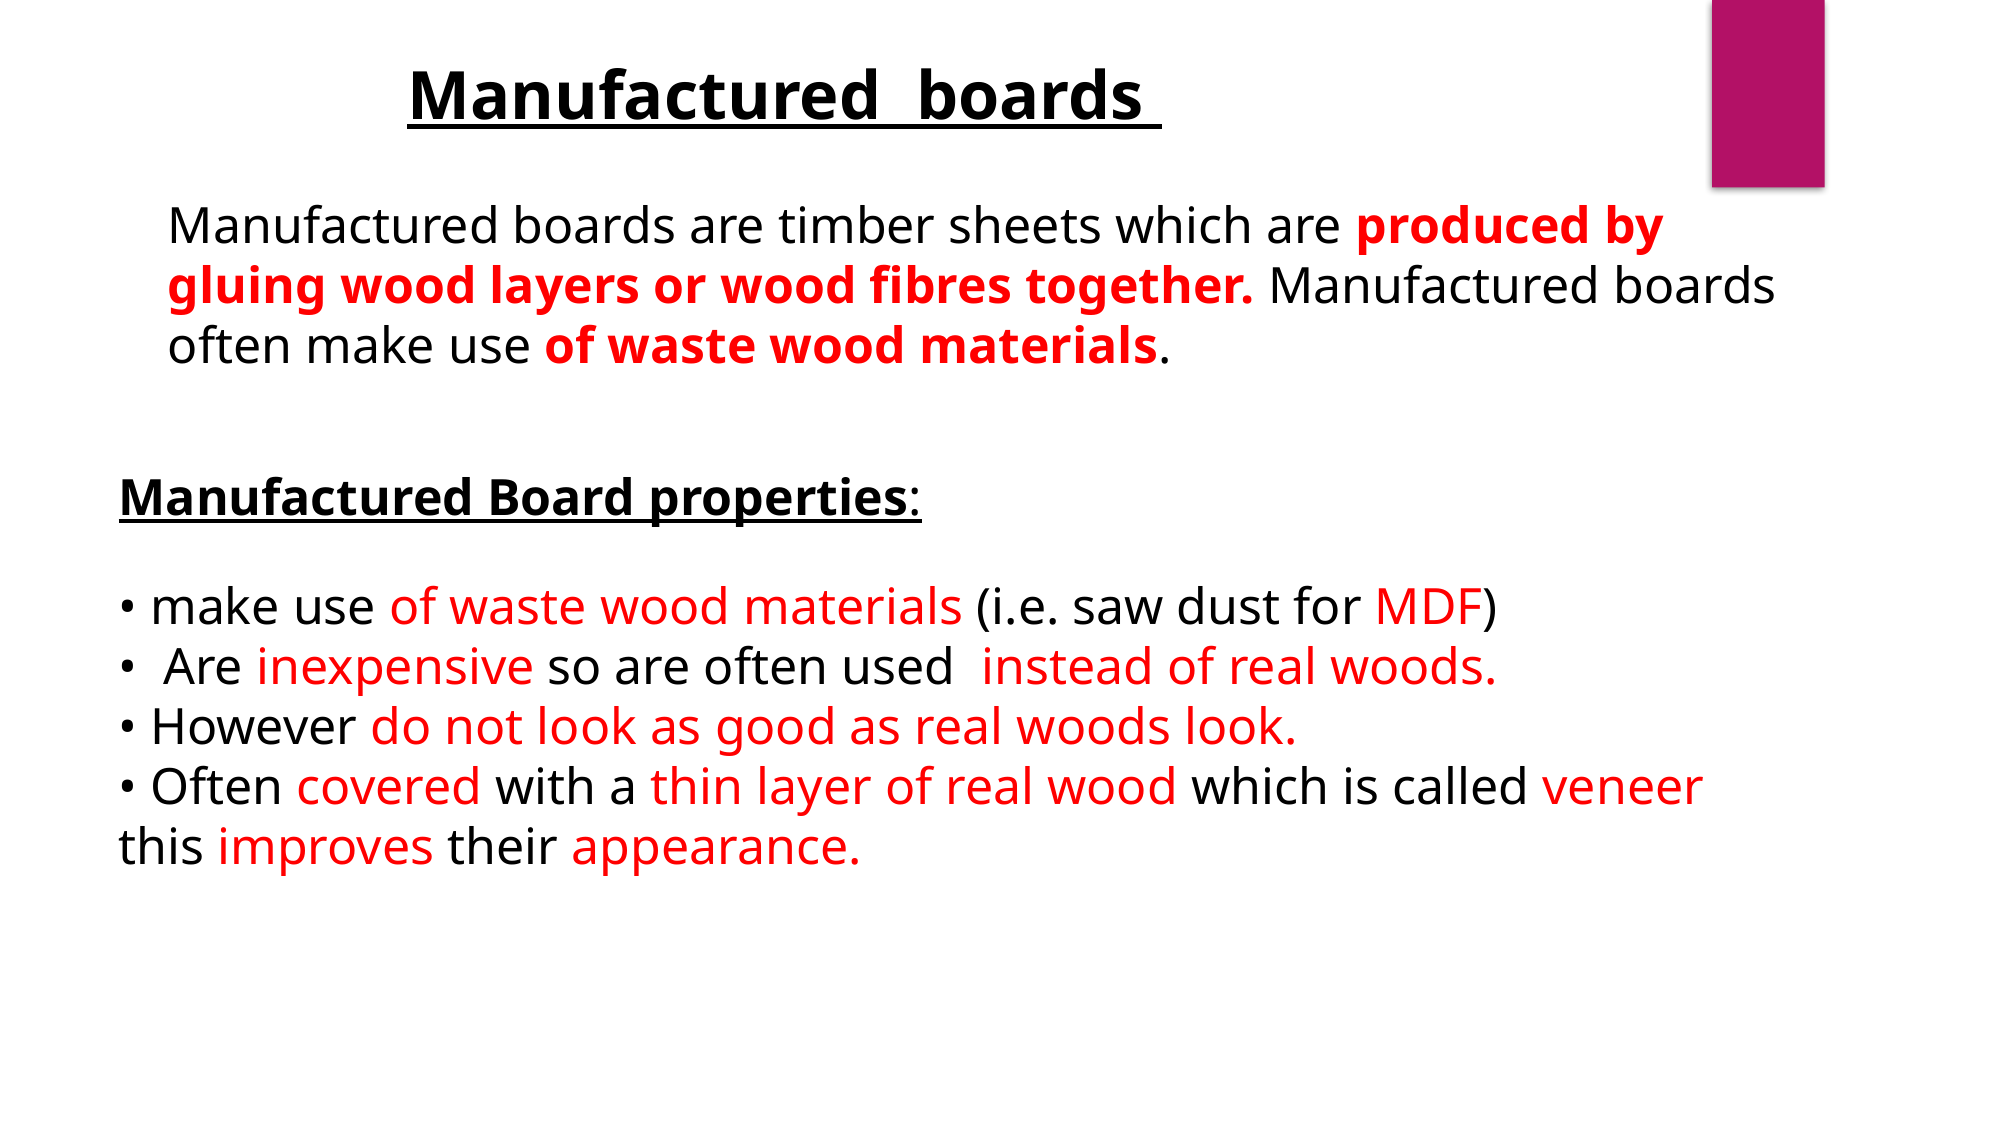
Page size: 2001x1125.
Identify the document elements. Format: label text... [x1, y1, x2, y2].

text_box Manufactured boards are timber sheets which are produced by gluing wood layers or wood fibres together. Manufactured boards often make use of waste wood materials. [153, 185, 1847, 381]
text_box Manufactured boards [392, 45, 1540, 141]
text_box Manufactured Board properties: • make use of waste wood materials (i.e. saw dust for MDF) • Are inexpensive so are often used instead of real woods. • However do not look as good as real woods look. • Often covered with a thin layer of real wood which is called veneer this improves their appearance. [103, 457, 1806, 973]
